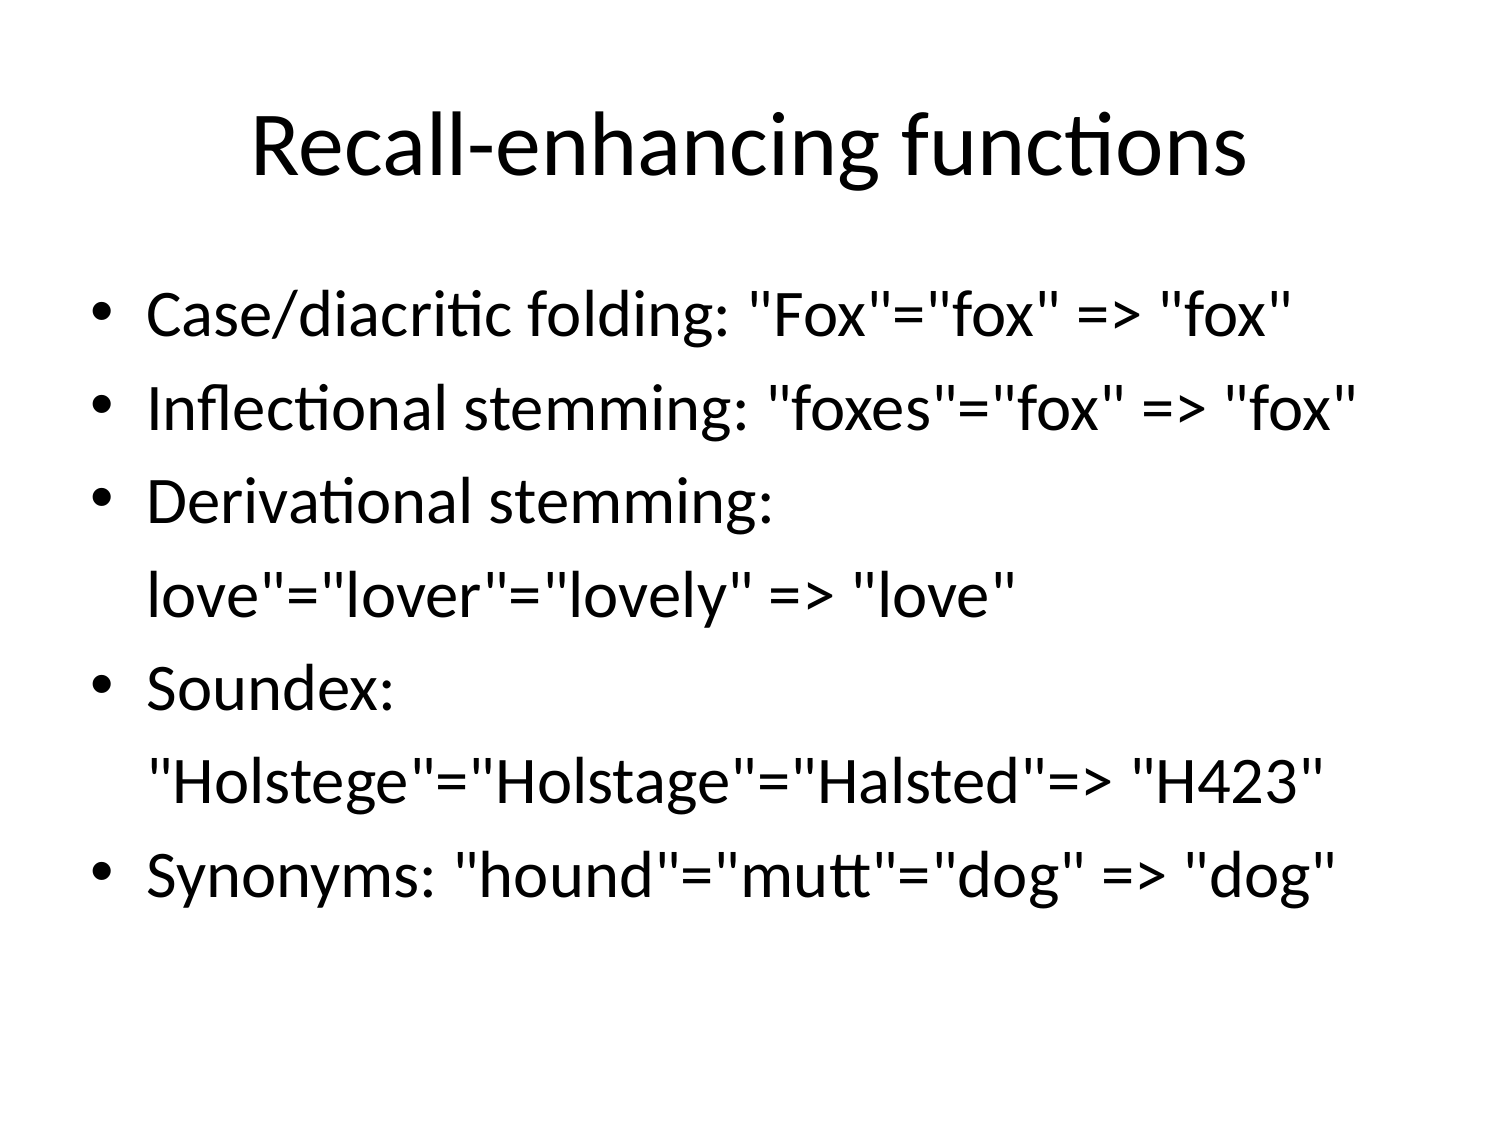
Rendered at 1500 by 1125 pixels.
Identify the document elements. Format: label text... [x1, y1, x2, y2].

title Recall-enhancing functions [75, 45, 1425, 233]
list Case/diacritic folding: "Fox"="fox" => "fox" Inflectional stemming: "foxes"="fox" => "fox" Derivational stemming: love"="lover"="lovely" => "love" Soundex: "Holstege"="Holstage"="Halsted"=> "H423" Synonyms: "hound"="mutt"="dog" => "dog" [75, 262, 1425, 1005]
